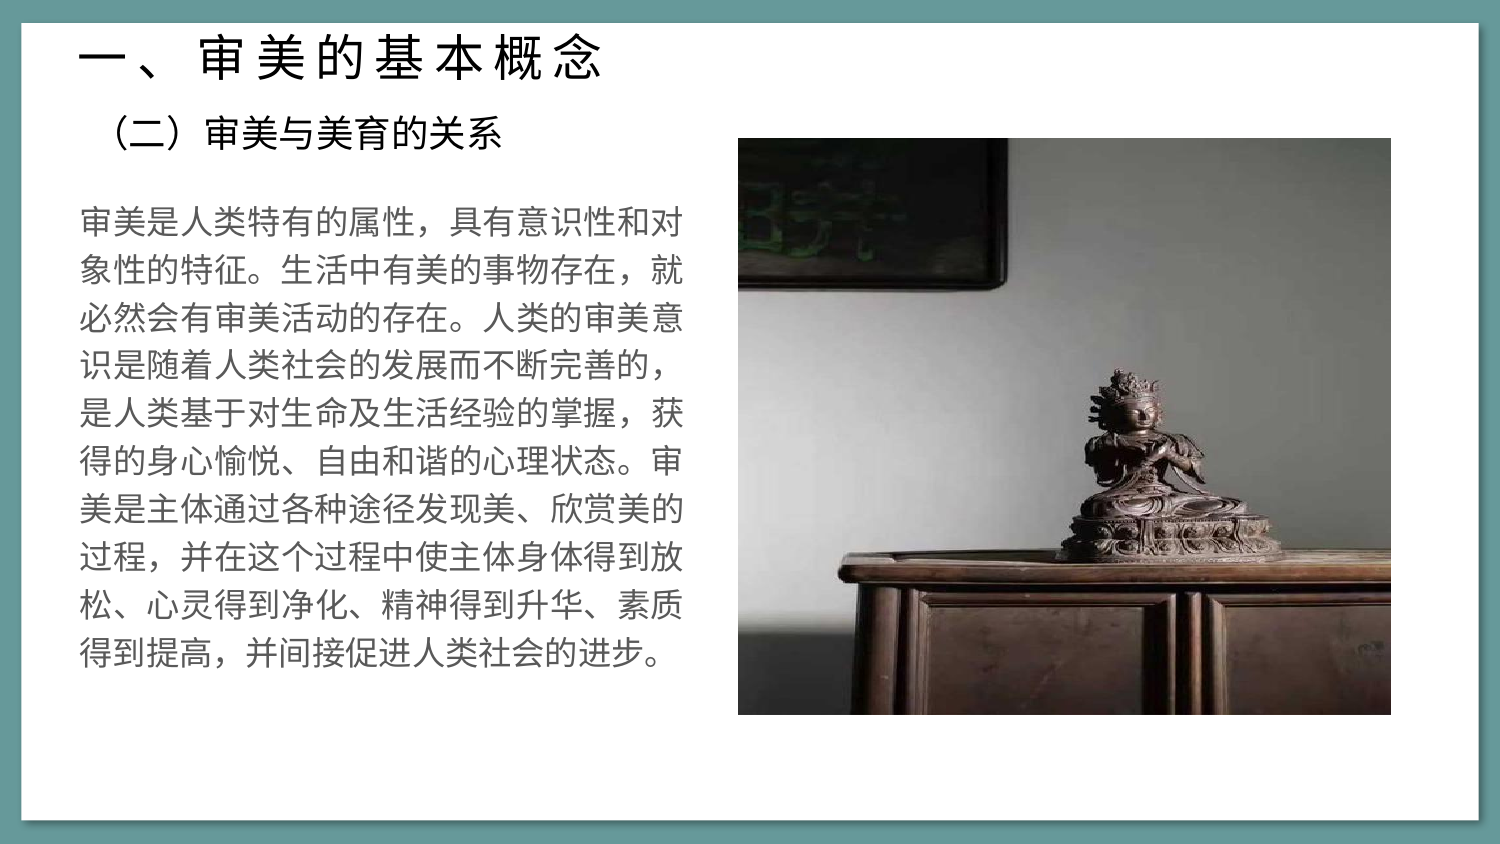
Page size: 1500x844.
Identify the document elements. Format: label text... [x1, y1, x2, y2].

text_box 审美是人类特有的属性，具有意识性和对象性的特征。生活中有美的事物存在，就必然会有审美活动的存在。人类的审美意识是随着人类社会的发展而不断完善的，是人类基于对生命及生活经验的掌握，获得的身心愉悦、自由和谐的心理状态。审美是主体通过各种途径发现美、欣赏美的过程，并在这个过程中使主体身体得到放松、心灵得到净化、精神得到升华、素质得到提高，并间接促进人类社会的进步。 [64, 185, 700, 680]
text_box （二）审美与美育的关系 [76, 102, 519, 163]
picture [737, 138, 1391, 715]
text_box 一、审美的基本概念 [64, 20, 830, 94]
